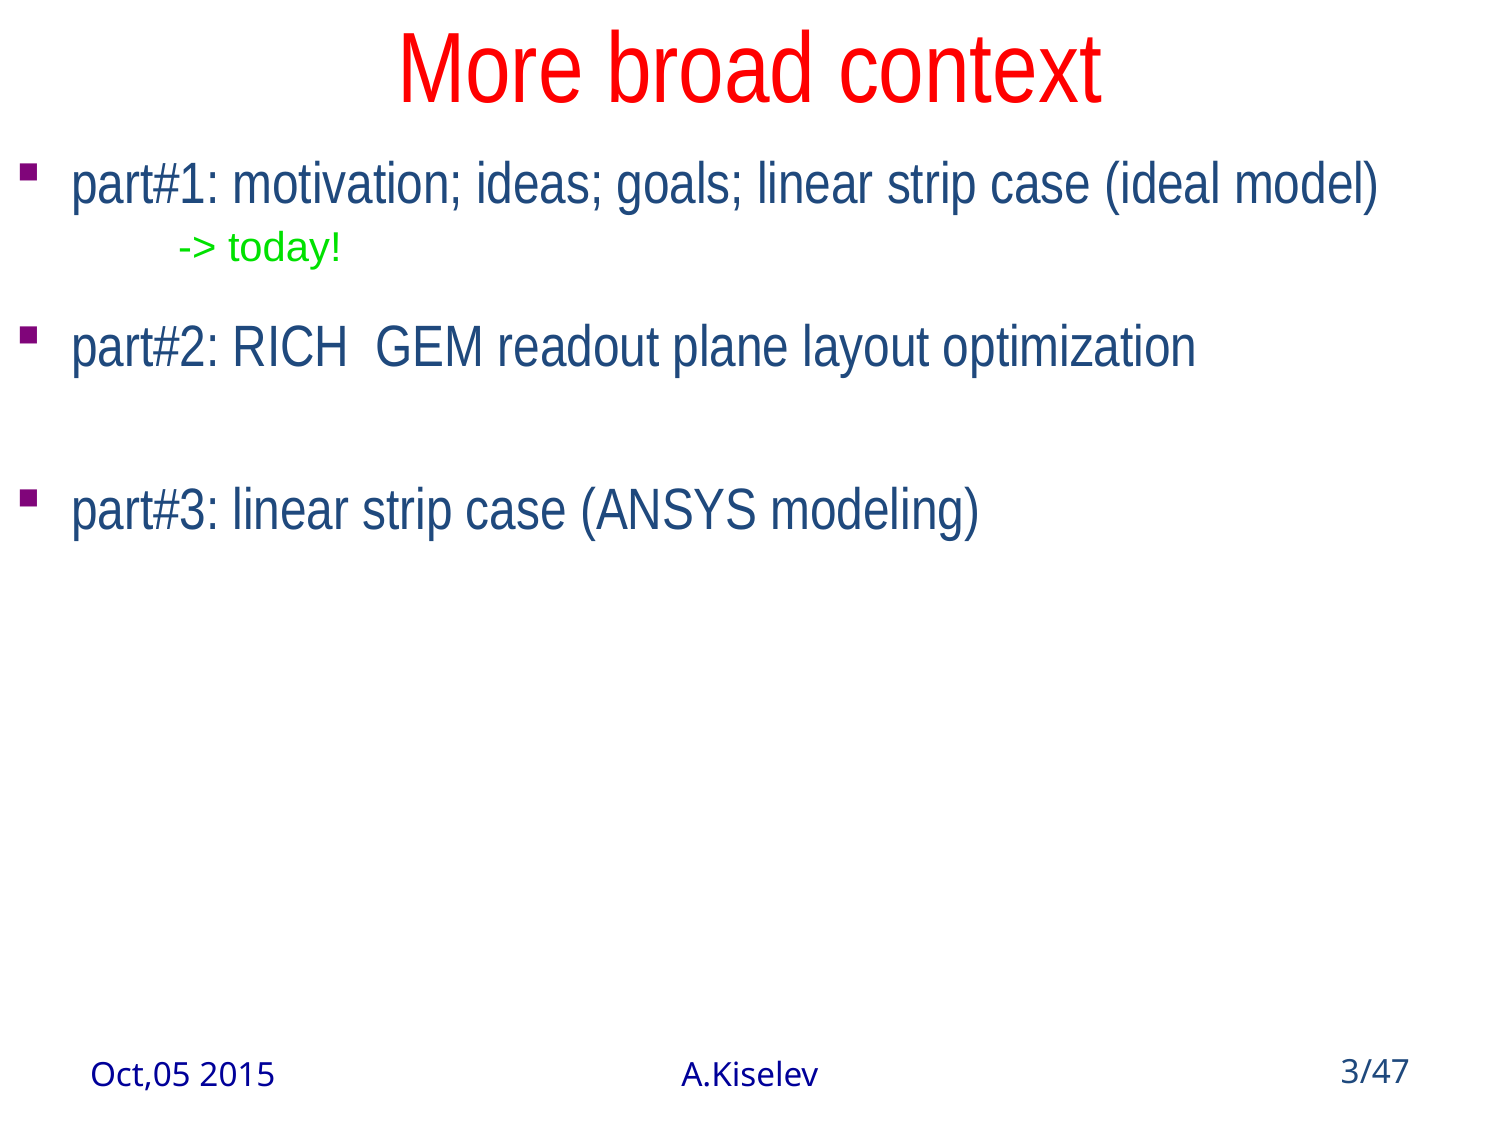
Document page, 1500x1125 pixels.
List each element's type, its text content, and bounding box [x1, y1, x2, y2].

footer A.Kiselev [512, 1042, 988, 1103]
title More broad context [0, 0, 1500, 125]
text_box -> today! [163, 212, 357, 278]
text_box part#1: motivation; ideas; goals; linear strip case (ideal model) part#2: RICH GEM readout plane layout optimization part#3: linear strip case (ANSYS modeling) [0, 137, 1500, 588]
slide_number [75, 1042, 425, 1103]
slide_number 3/47 [1074, 1042, 1425, 1103]
